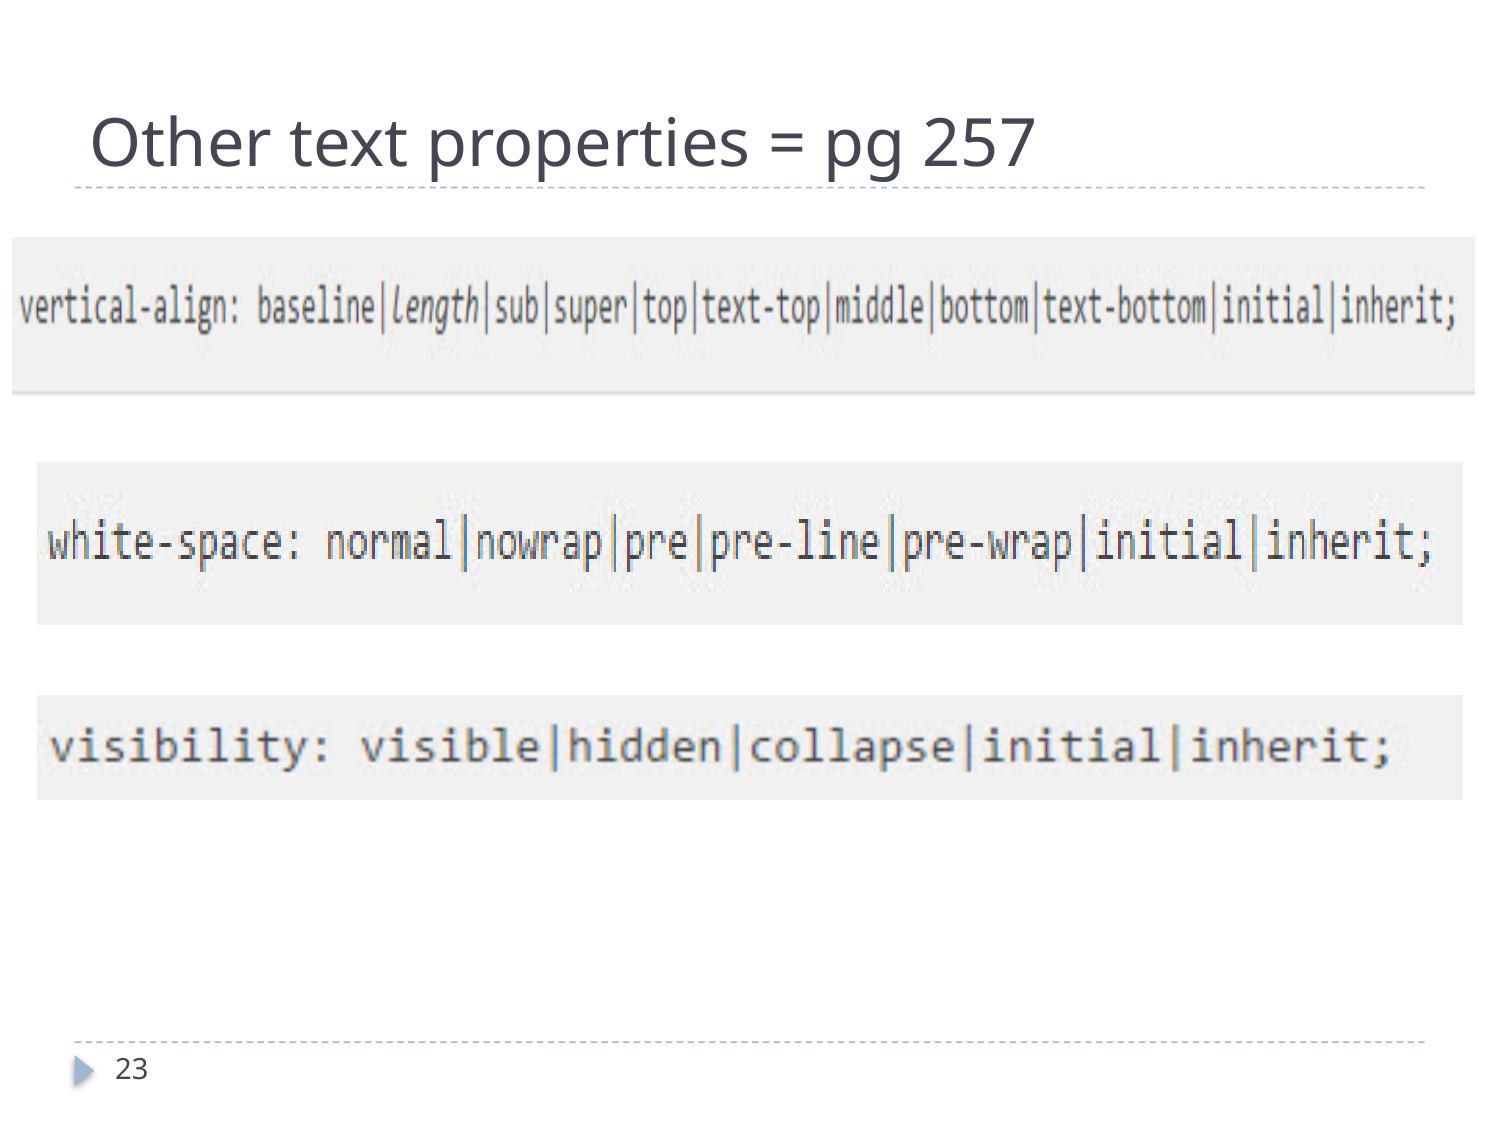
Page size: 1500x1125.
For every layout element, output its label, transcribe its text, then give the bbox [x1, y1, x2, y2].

title Other text properties = pg 257 [75, 24, 1425, 188]
picture [37, 462, 1463, 626]
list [12, 237, 1476, 401]
slide_number 23 [100, 1042, 426, 1103]
picture [37, 695, 1463, 801]
